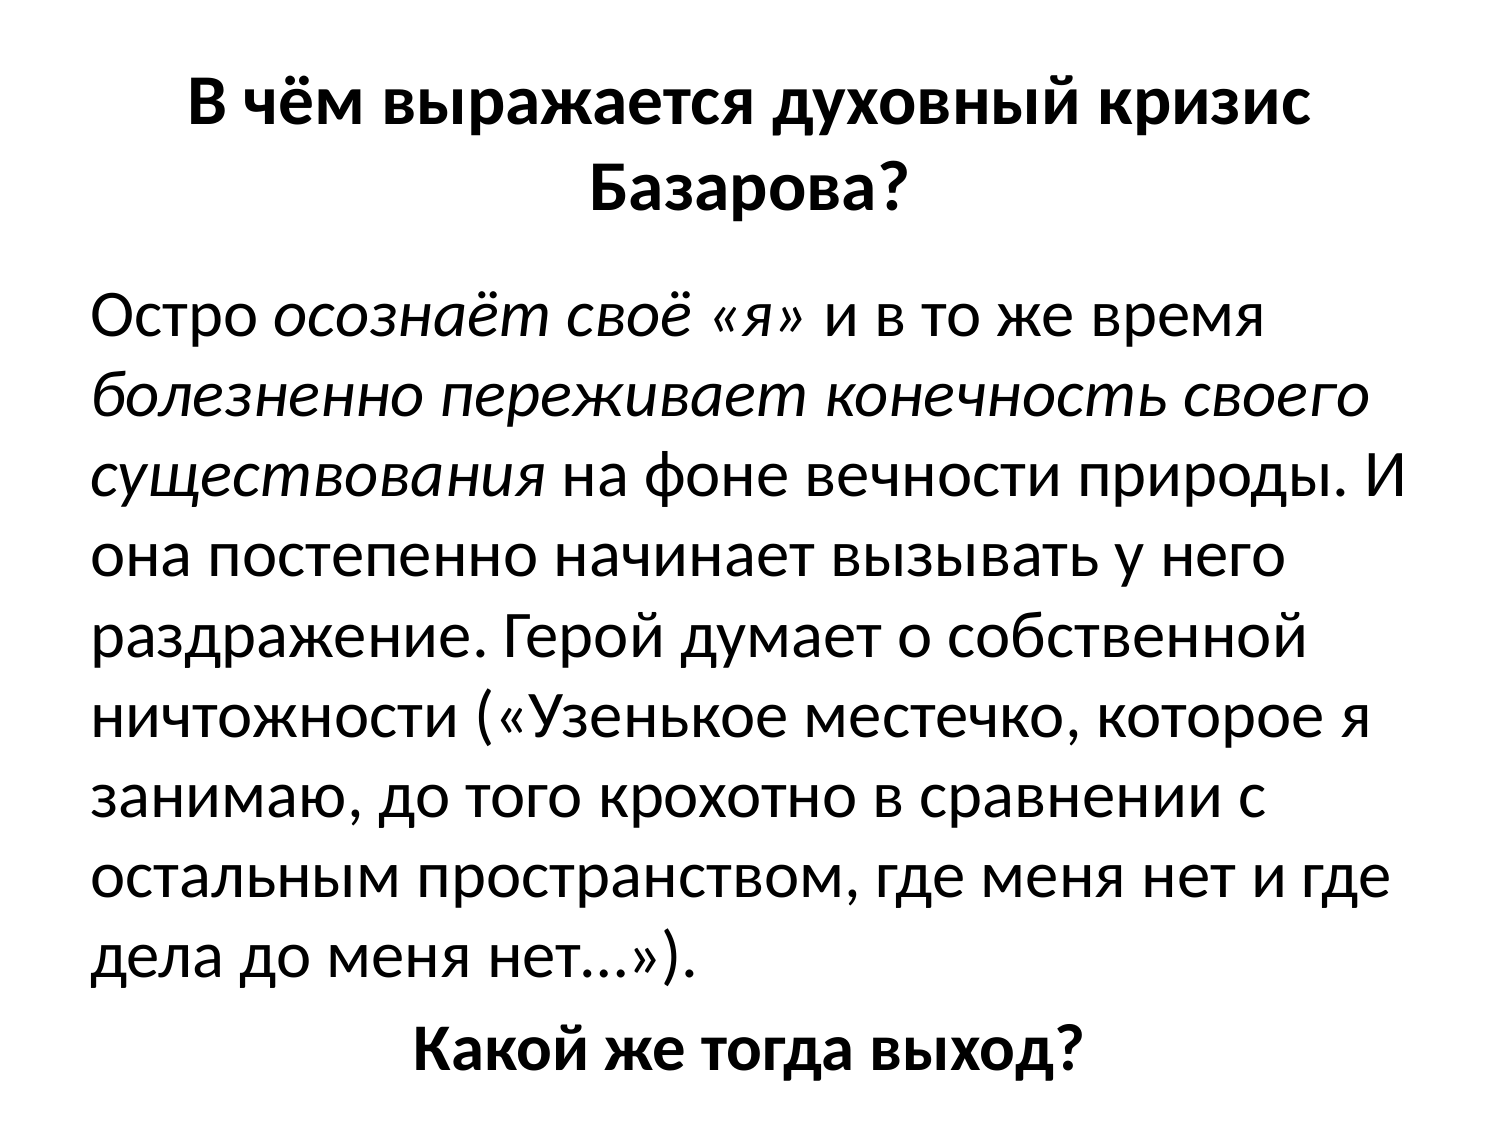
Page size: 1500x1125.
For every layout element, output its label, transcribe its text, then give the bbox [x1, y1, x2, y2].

title В чём выражается духовный кризис Базарова? [75, 45, 1425, 233]
list Остро осознаёт своё «я» и в то же время болезненно переживает конечность своего существования на фоне вечности природы. И она постепенно начинает вызывать у него раздражение. Герой думает о собственной ничтожности («Узенькое местечко, которое я занимаю, до того крохотно в сравнении с остальным пространством, где меня нет и где дела до меня нет…»). Какой же тогда выход? [75, 262, 1425, 1094]
